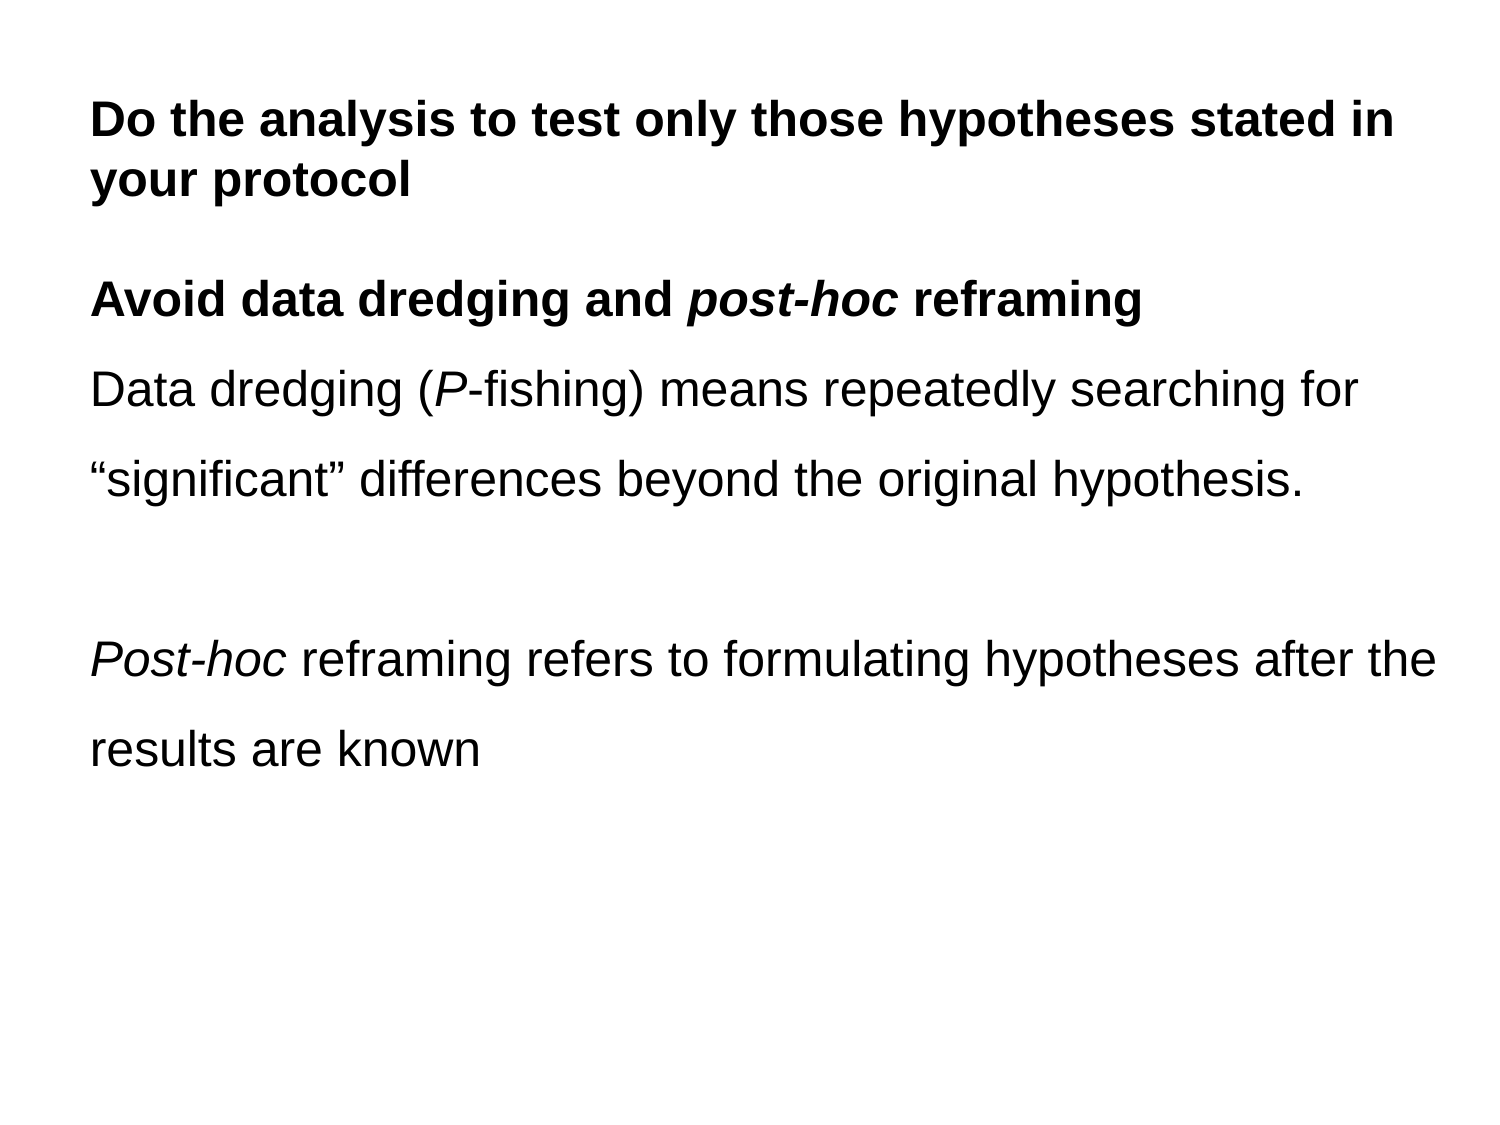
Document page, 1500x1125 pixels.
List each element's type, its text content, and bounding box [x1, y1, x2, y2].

text_box Do the analysis to test only those hypotheses stated in your protocol Avoid data dredging and post-hoc reframing Data dredging (P-fishing) means repeatedly searching for “significant” differences beyond the original hypothesis. Post-hoc reframing refers to formulating hypotheses after the results are known [74, 78, 1464, 904]
